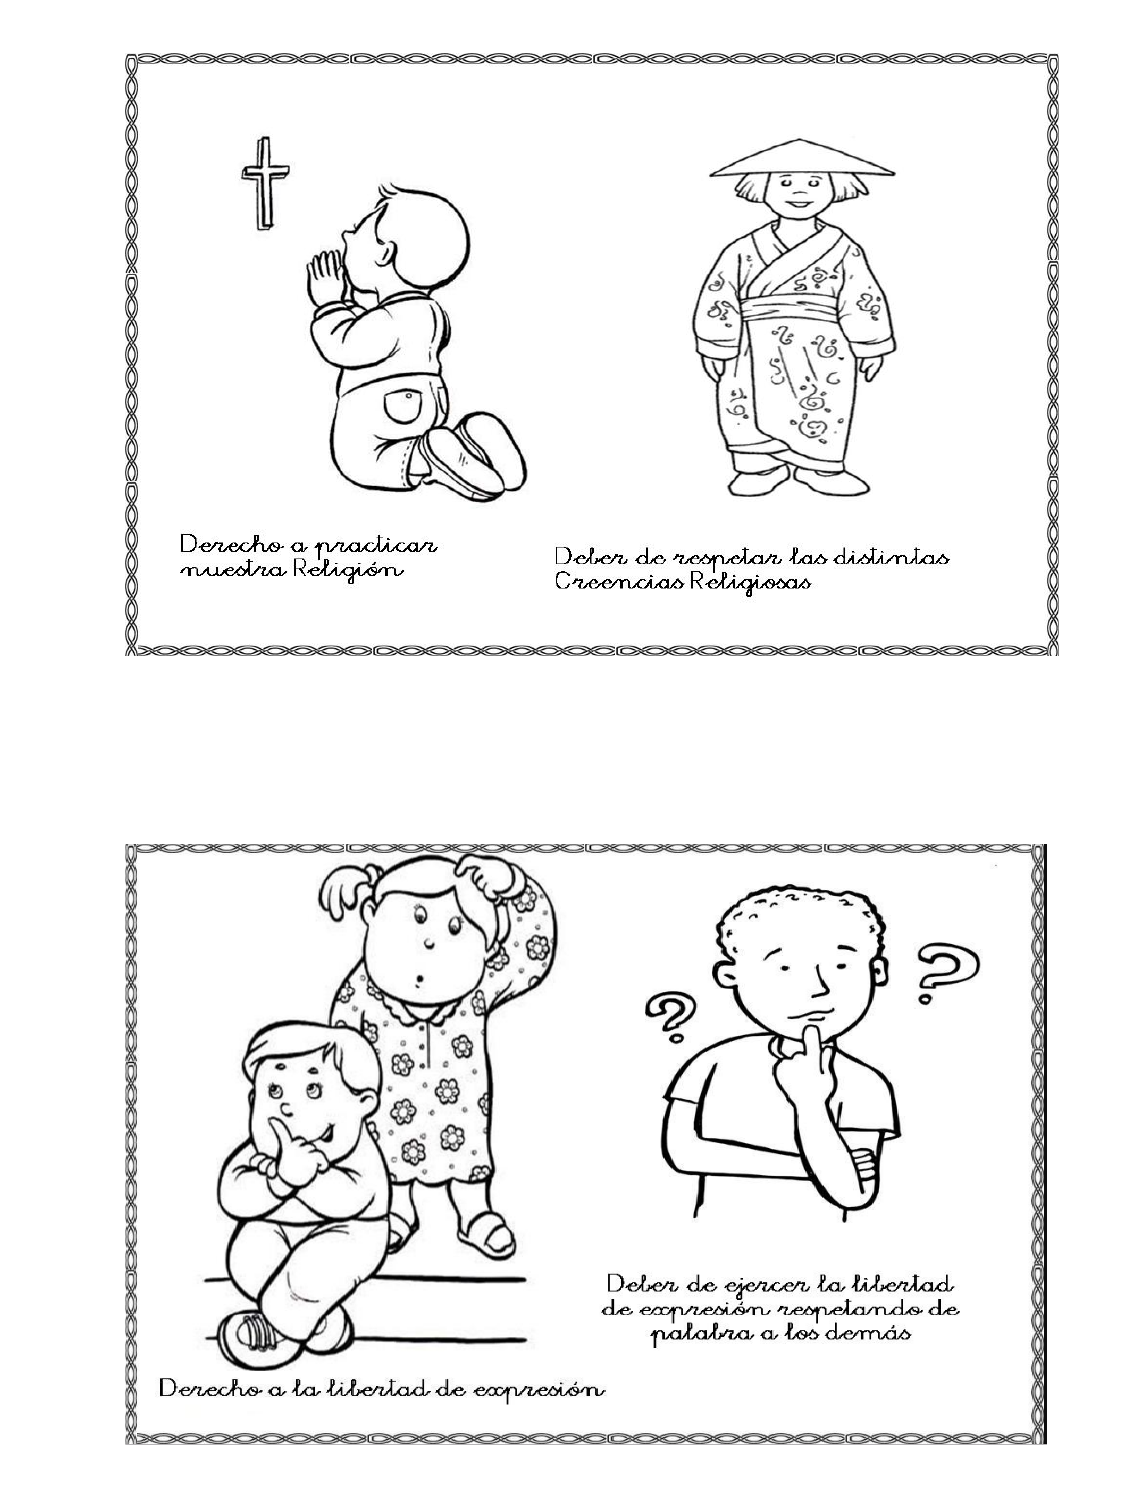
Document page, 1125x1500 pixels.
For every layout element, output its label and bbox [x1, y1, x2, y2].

picture [125, 844, 1047, 1445]
picture [125, 52, 1059, 656]
